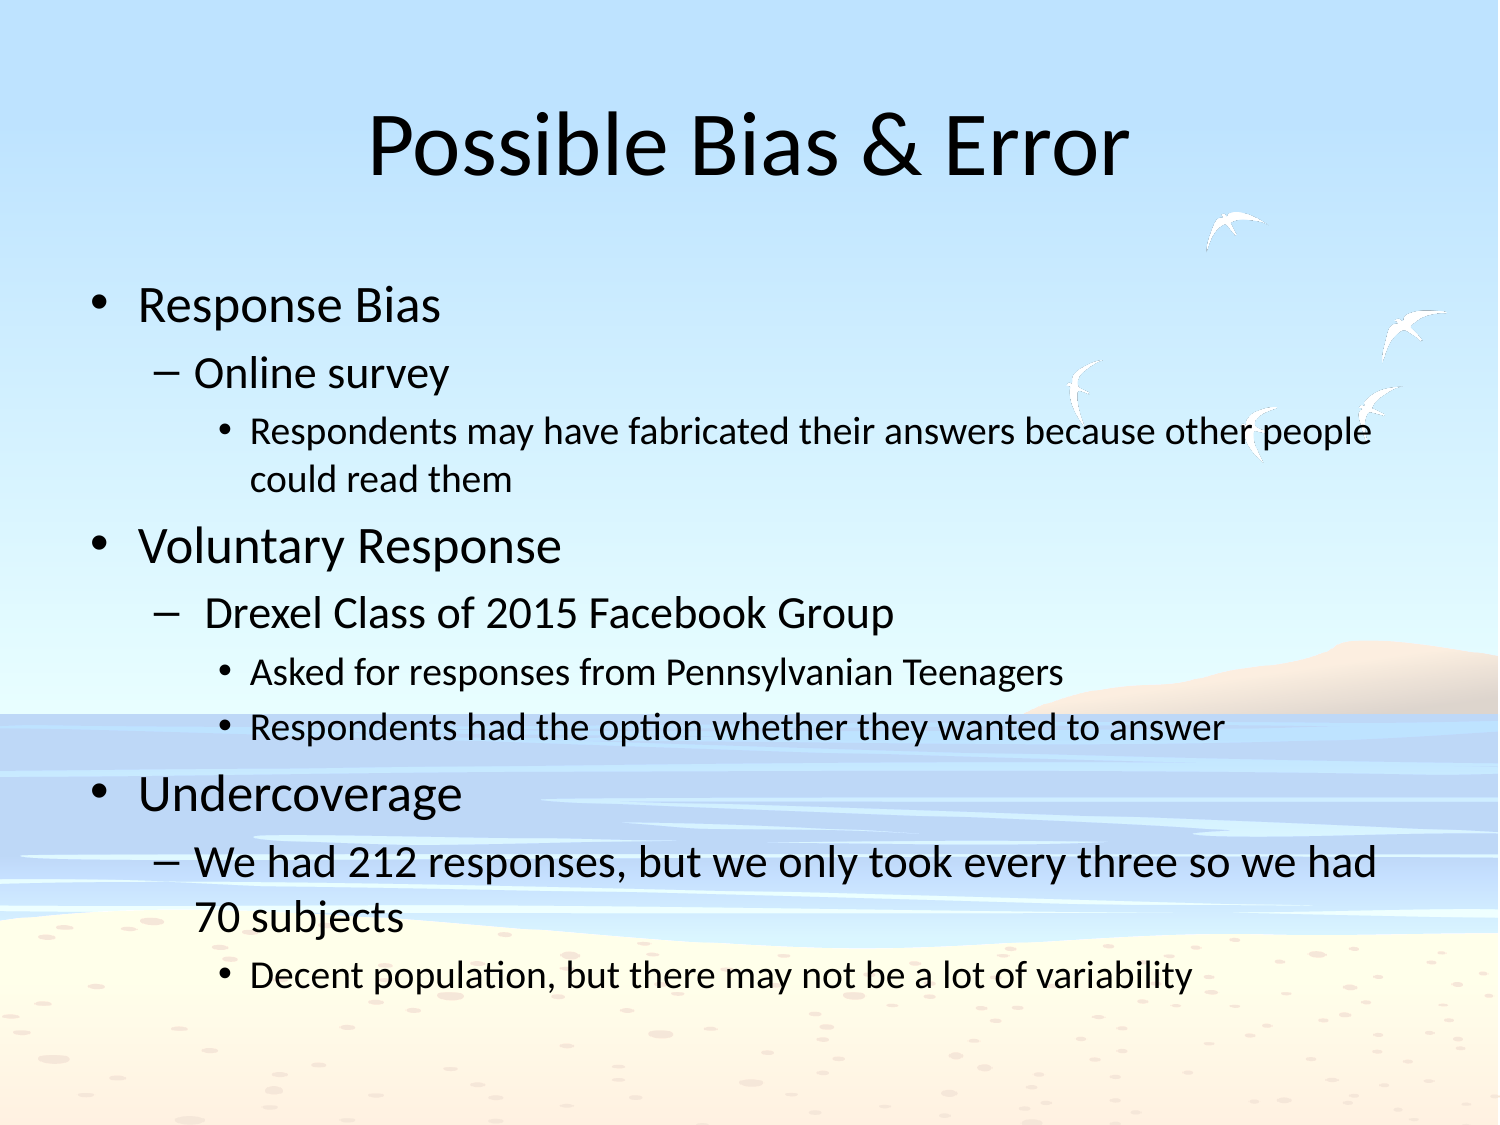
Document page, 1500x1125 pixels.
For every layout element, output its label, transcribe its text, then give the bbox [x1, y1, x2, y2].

picture [1066, 212, 1447, 463]
title Possible Bias & Error [74, 44, 1426, 233]
list Response Bias Online survey Respondents may have fabricated their answers because other people could read them Voluntary Response Drexel Class of 2015 Facebook Group Asked for responses from Pennsylvanian Teenagers Respondents had the option whether they wanted to answer Undercoverage We had 212 responses, but we only took every three so we had 70 subjects Decent population, but there may not be a lot of variability [74, 262, 1426, 1006]
